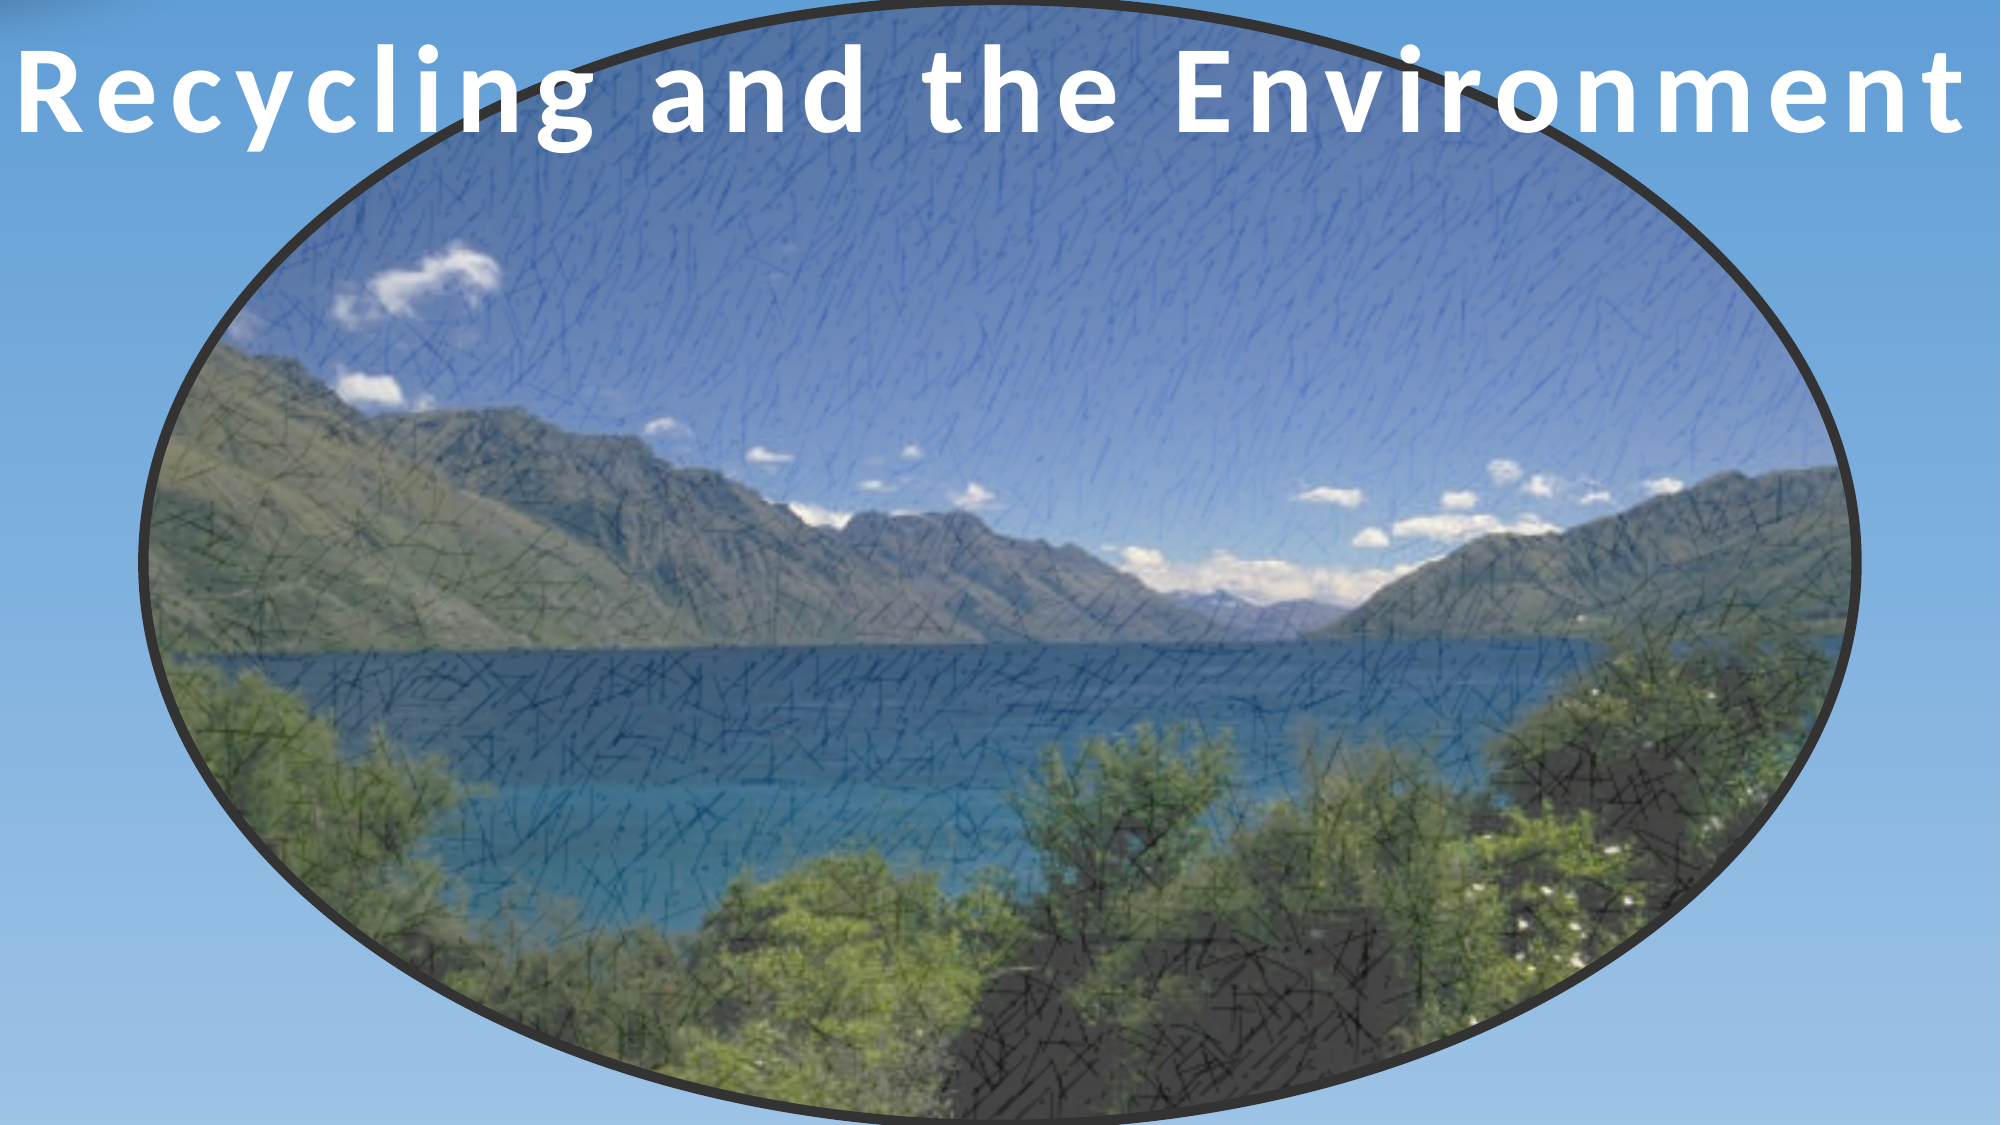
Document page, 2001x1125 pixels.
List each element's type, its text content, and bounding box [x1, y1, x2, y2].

text_box Recycling and the Environment [1857, 0, 2000, 165]
text_box Recycling and the Environment [0, 0, 143, 165]
picture [143, 0, 1857, 1125]
